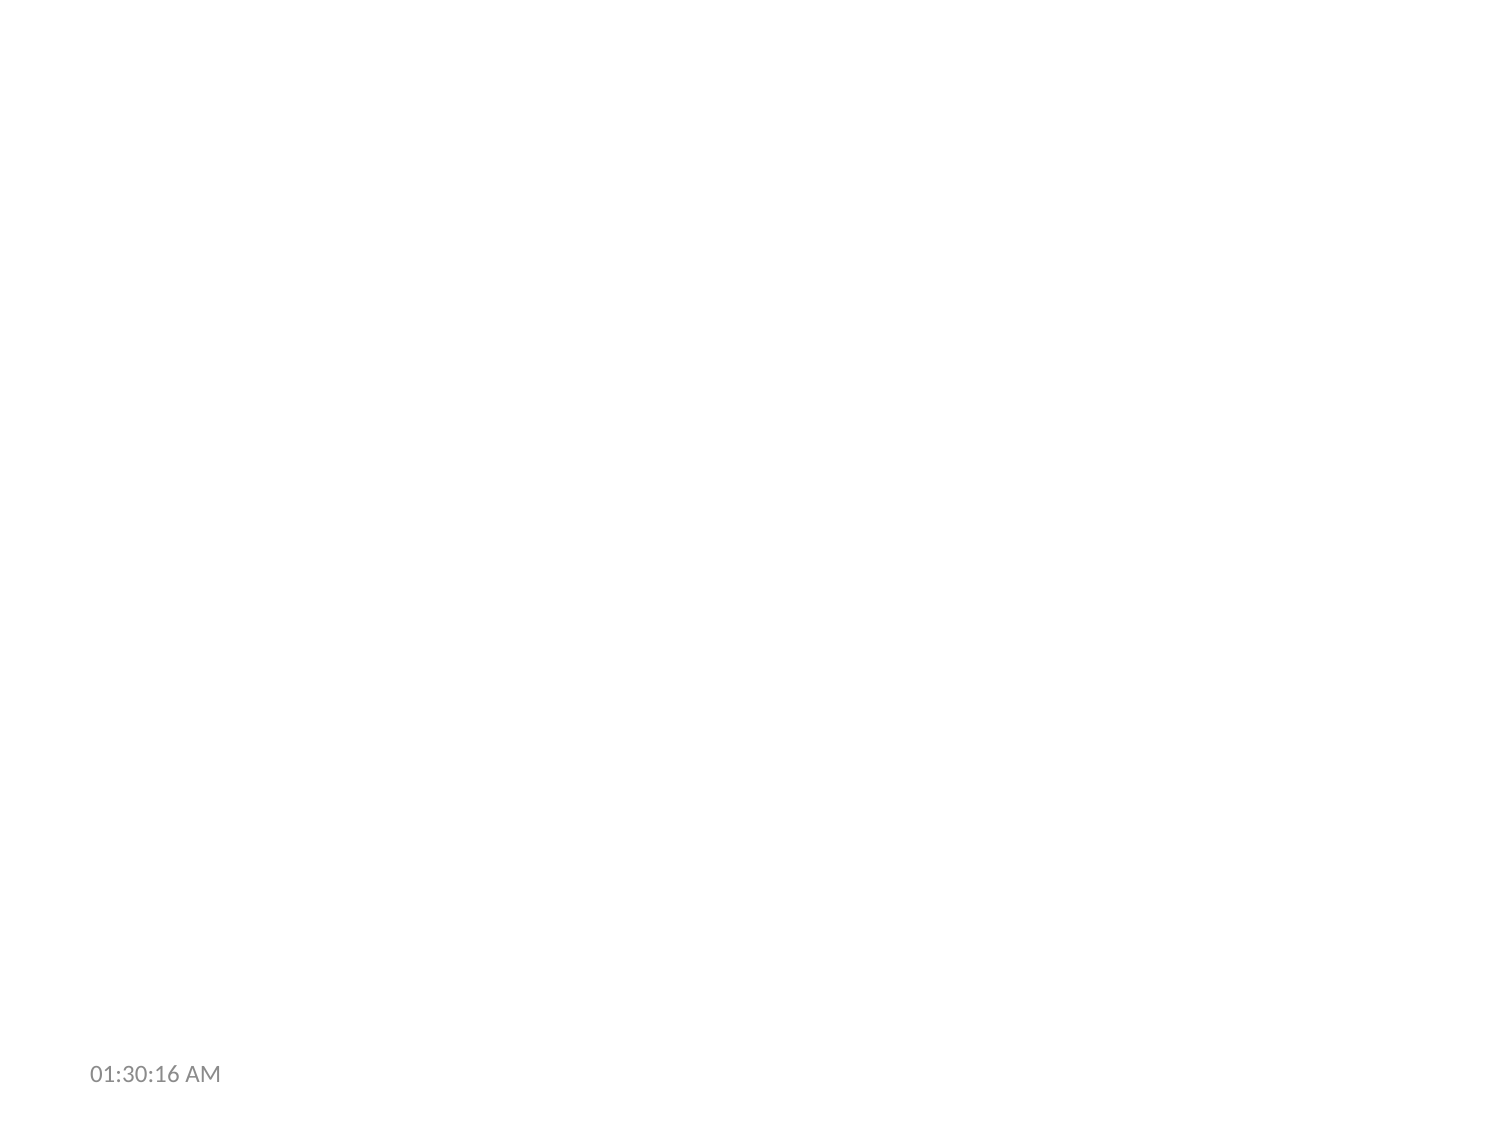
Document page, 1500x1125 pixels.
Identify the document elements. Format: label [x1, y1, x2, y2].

slide_number [75, 1042, 425, 1103]
